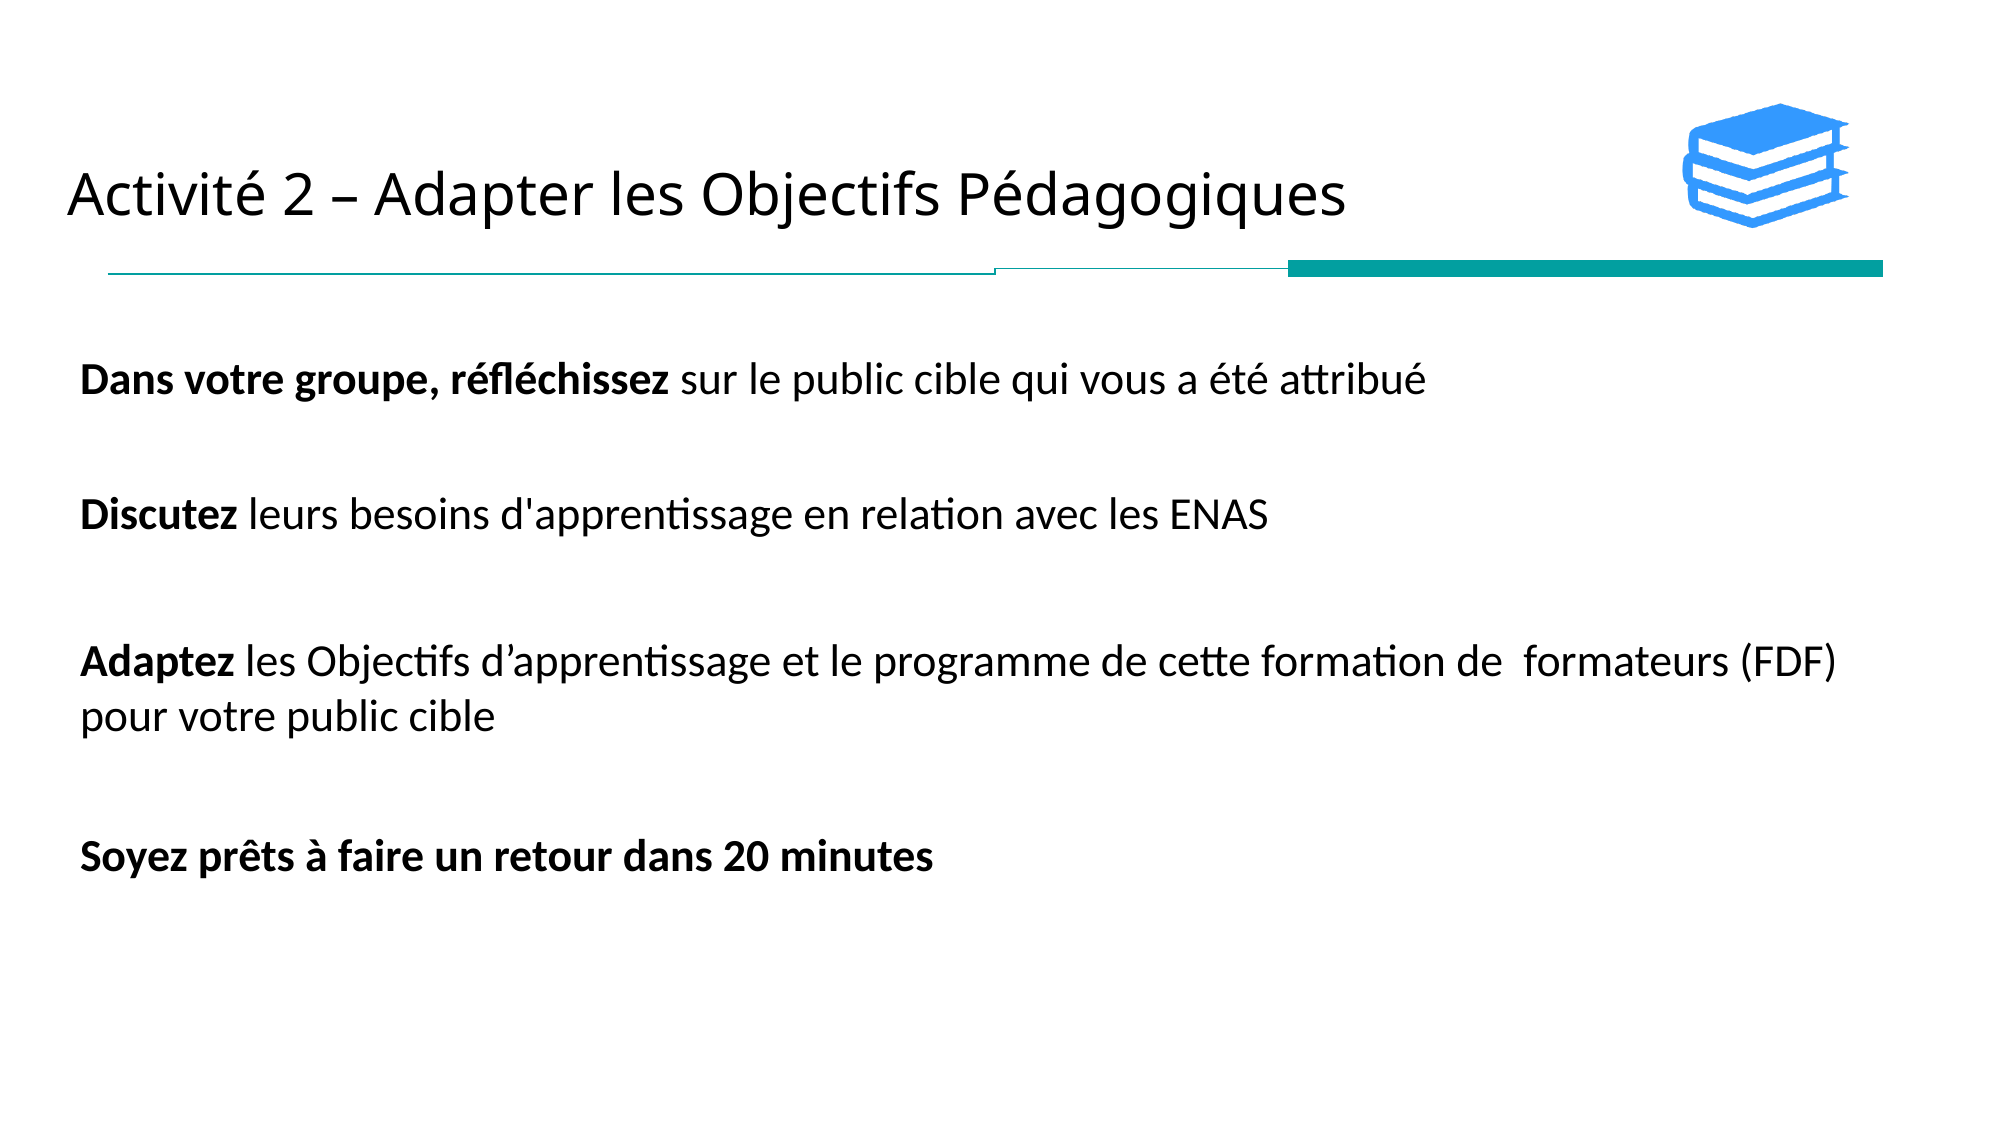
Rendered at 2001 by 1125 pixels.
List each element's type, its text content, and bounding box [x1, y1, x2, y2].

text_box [64, 340, 1925, 1004]
picture [1671, 90, 1860, 242]
title Activité 2 – Adapter les Objectifs Pédagogiques [52, 103, 1860, 291]
